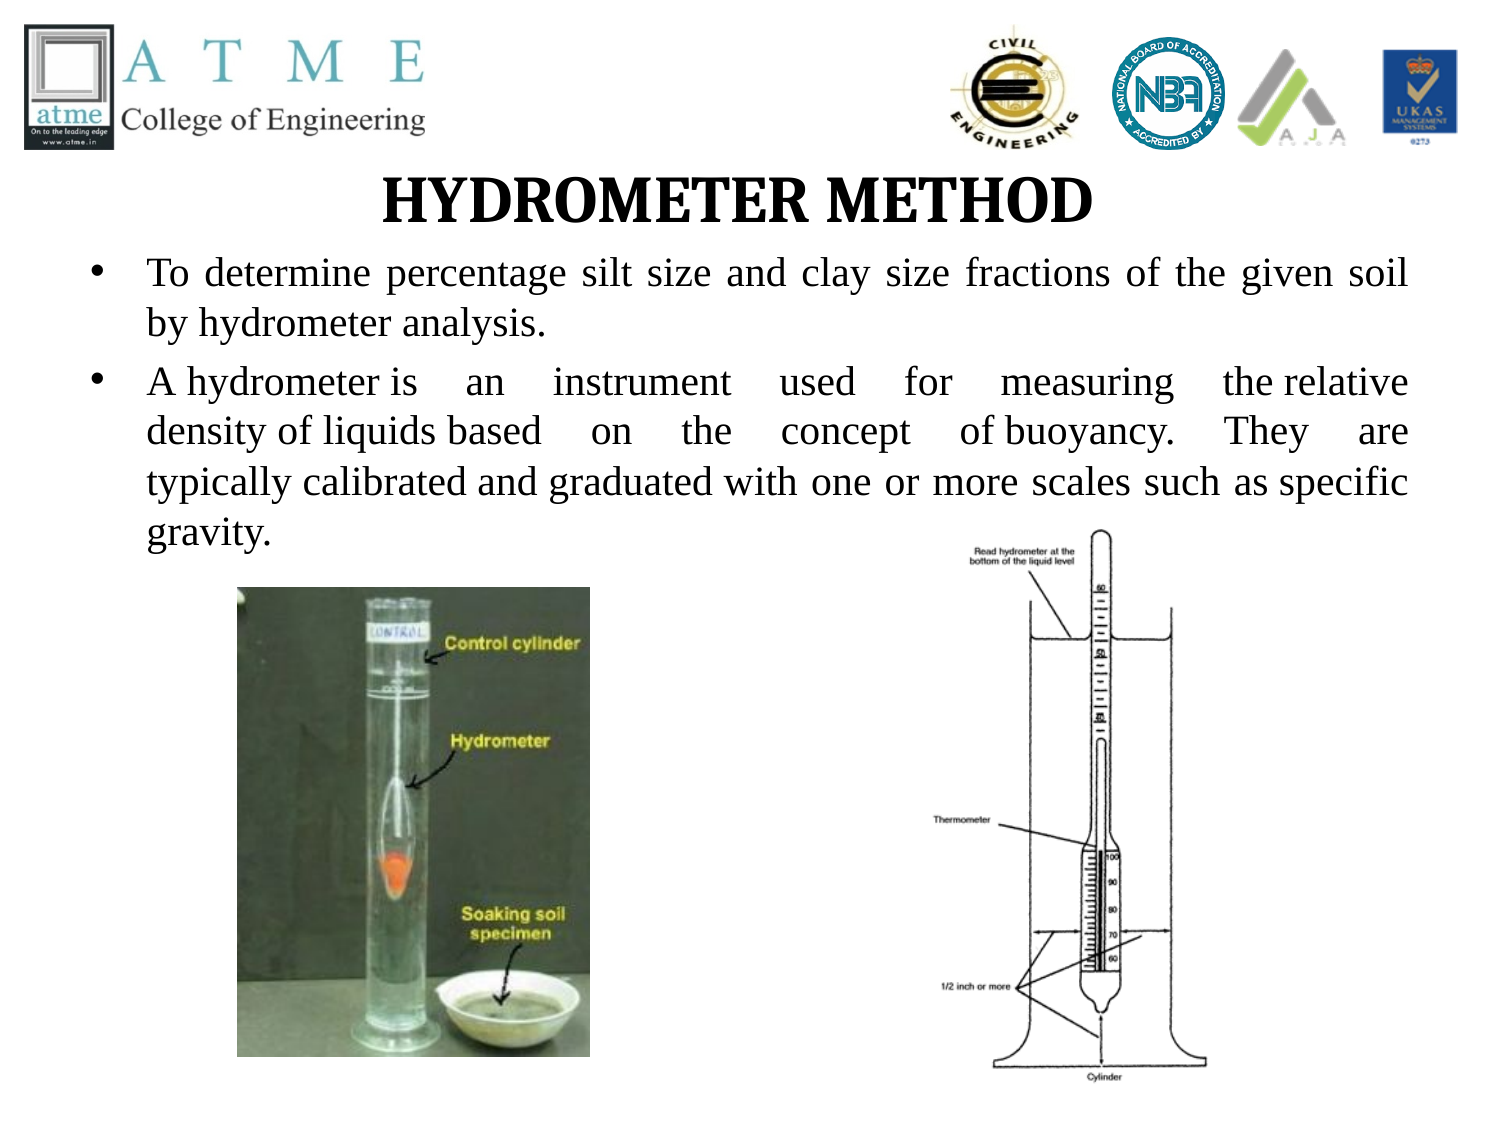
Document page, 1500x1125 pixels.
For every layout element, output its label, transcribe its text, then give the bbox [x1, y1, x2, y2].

picture [1237, 49, 1458, 146]
picture [1209, 103, 1218, 120]
title HYDROMETER METHOD [62, 137, 1413, 255]
picture [1208, 109, 1225, 137]
list To determine percentage silt size and clay size fractions of the given soil by hydrometer analysis. A hydrometer is an instrument used for measuring the relative density of liquids based on the concept of buoyancy. They are typically calibrated and graduated with one or more scales such as specific gravity. [75, 237, 1425, 1063]
picture [237, 587, 590, 1057]
picture [1112, 37, 1213, 137]
picture [24, 24, 425, 150]
picture [1179, 37, 1225, 79]
picture [950, 24, 1080, 137]
picture [924, 524, 1213, 1087]
